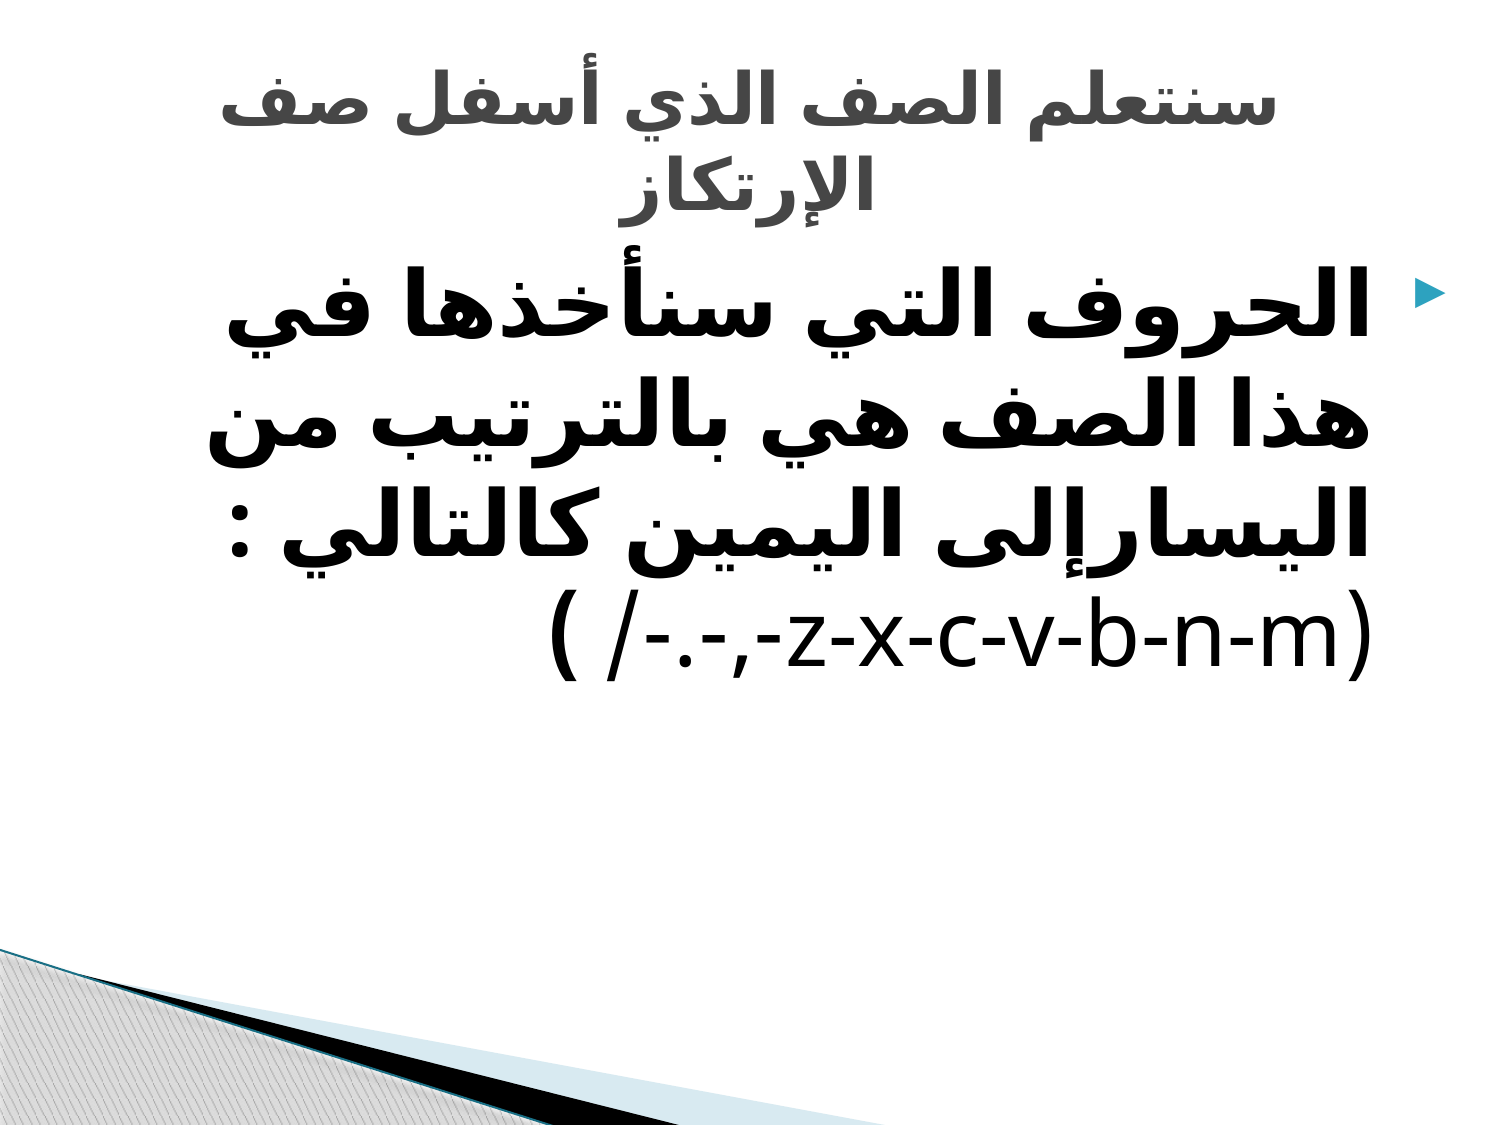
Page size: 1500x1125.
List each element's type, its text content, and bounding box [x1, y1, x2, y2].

title سنتعلم الصف الذي أسفل صف الإرتكاز [75, 45, 1425, 233]
list الحروف التي سنأخذها في هذا الصف هي بالترتيب من اليسارإلى اليمين كالتالي : (z-x-c-v-b-n-m-,-.-/ ) [171, 237, 1466, 1025]
